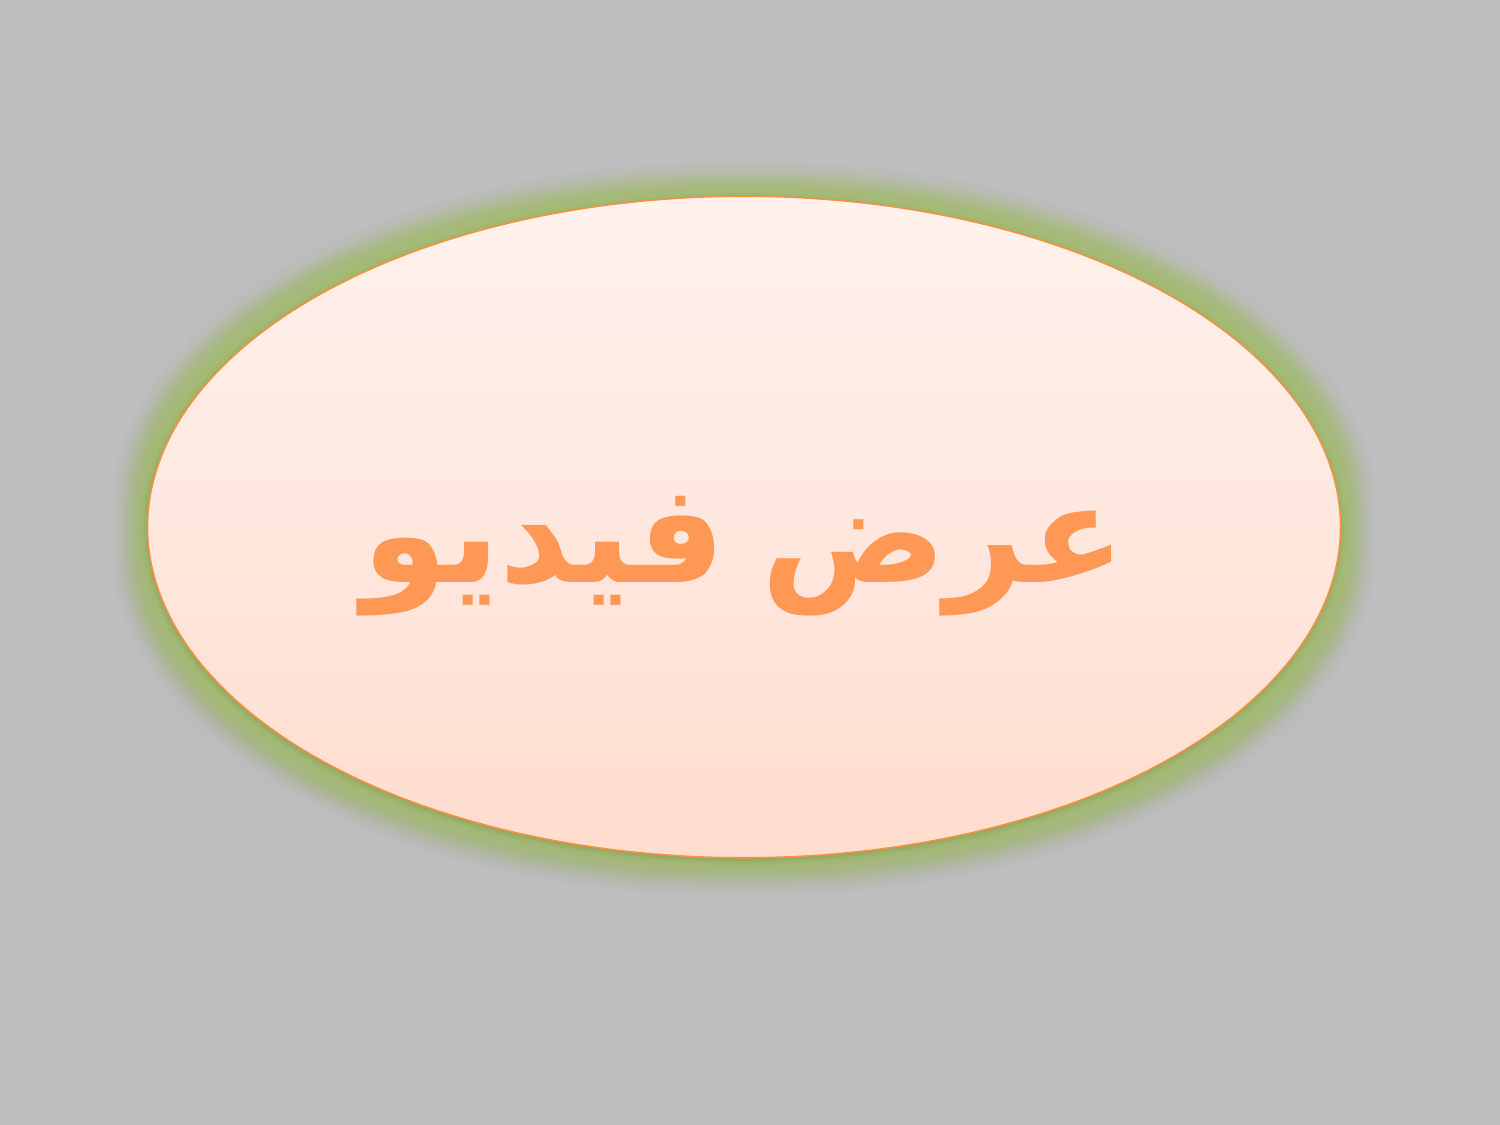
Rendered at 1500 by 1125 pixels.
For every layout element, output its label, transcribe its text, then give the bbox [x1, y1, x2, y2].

text_box عرض فيديو [146, 195, 1342, 859]
